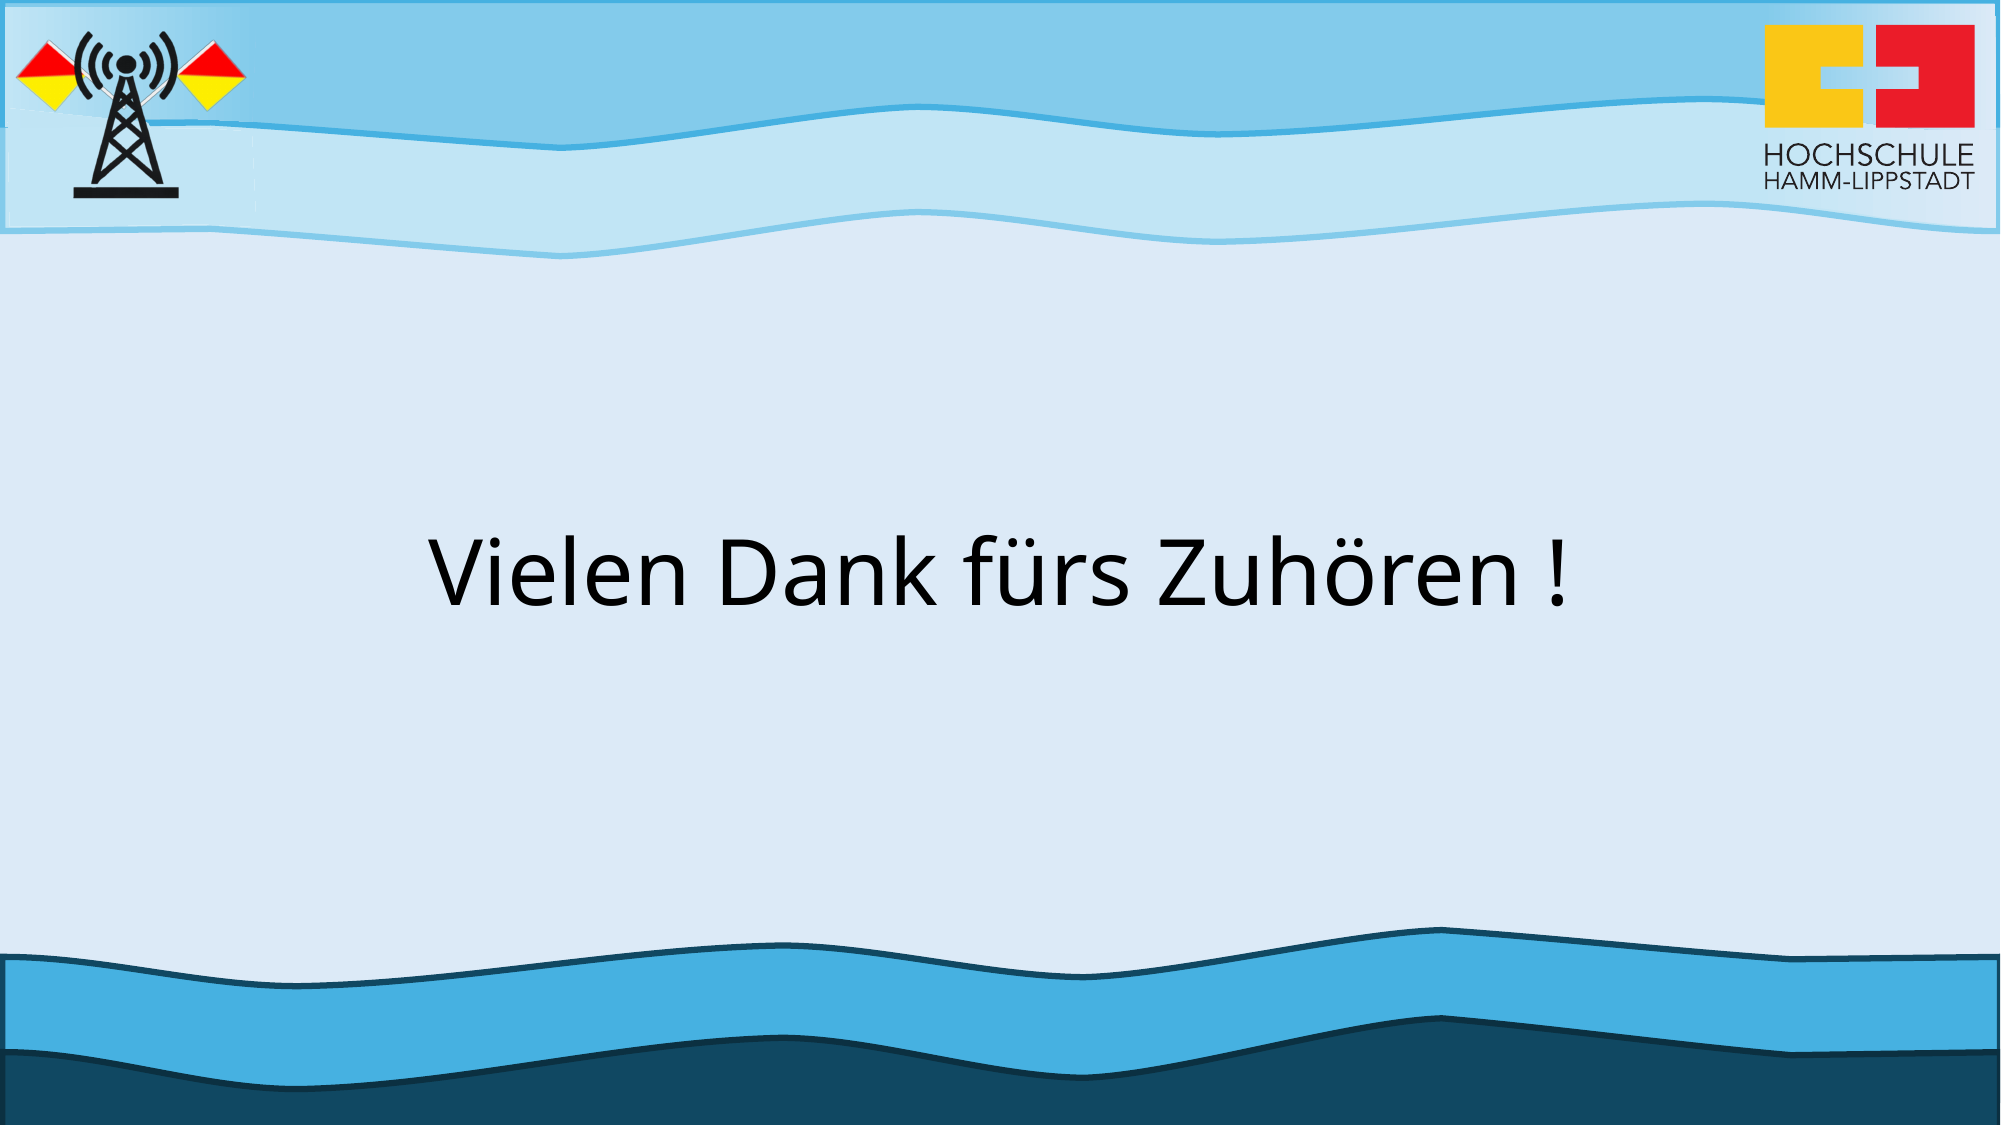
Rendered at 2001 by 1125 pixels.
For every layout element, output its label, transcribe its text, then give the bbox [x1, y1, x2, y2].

picture [7, 12, 256, 237]
title Vielen Dank fürs Zuhören ! [137, 466, 1863, 685]
